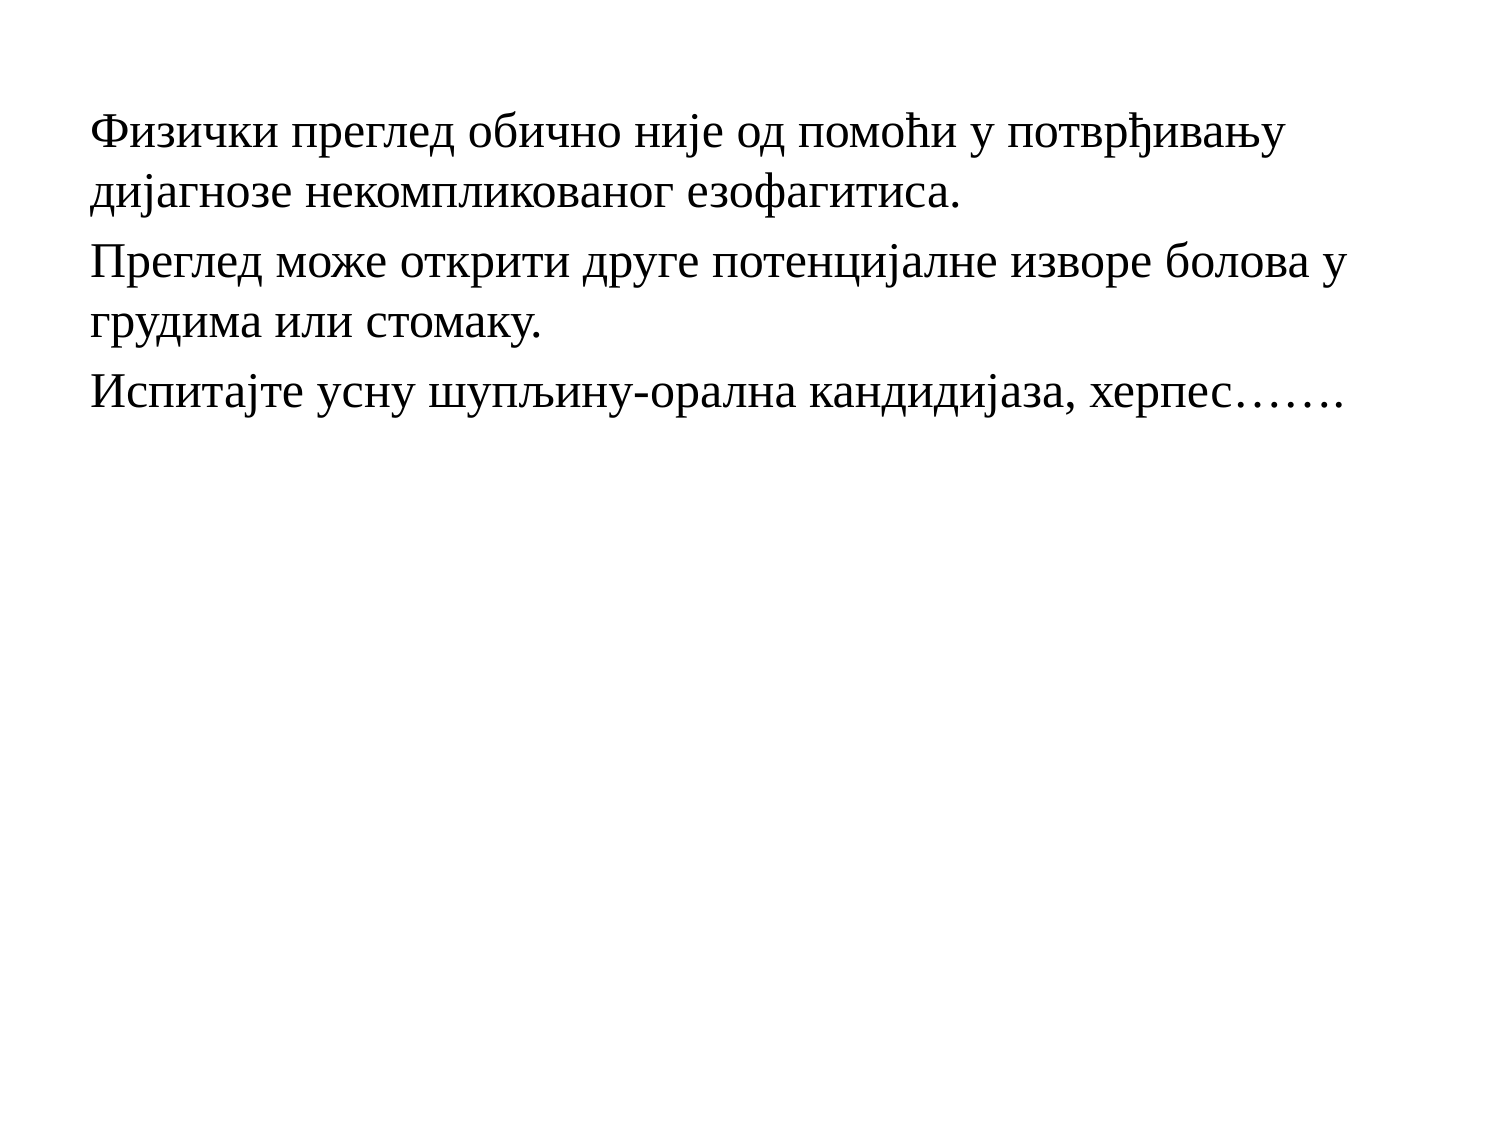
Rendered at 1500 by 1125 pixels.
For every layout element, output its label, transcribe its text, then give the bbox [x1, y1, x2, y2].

list Физички преглед обично није од помоћи у потврђивању дијагнозе некомпликованог езофагитиса. Преглед може открити друге потенцијалне изворе болова у грудима или стомаку. Испитајте усну шупљину-орална кандидијаза, херпес……. [75, 90, 1471, 1125]
